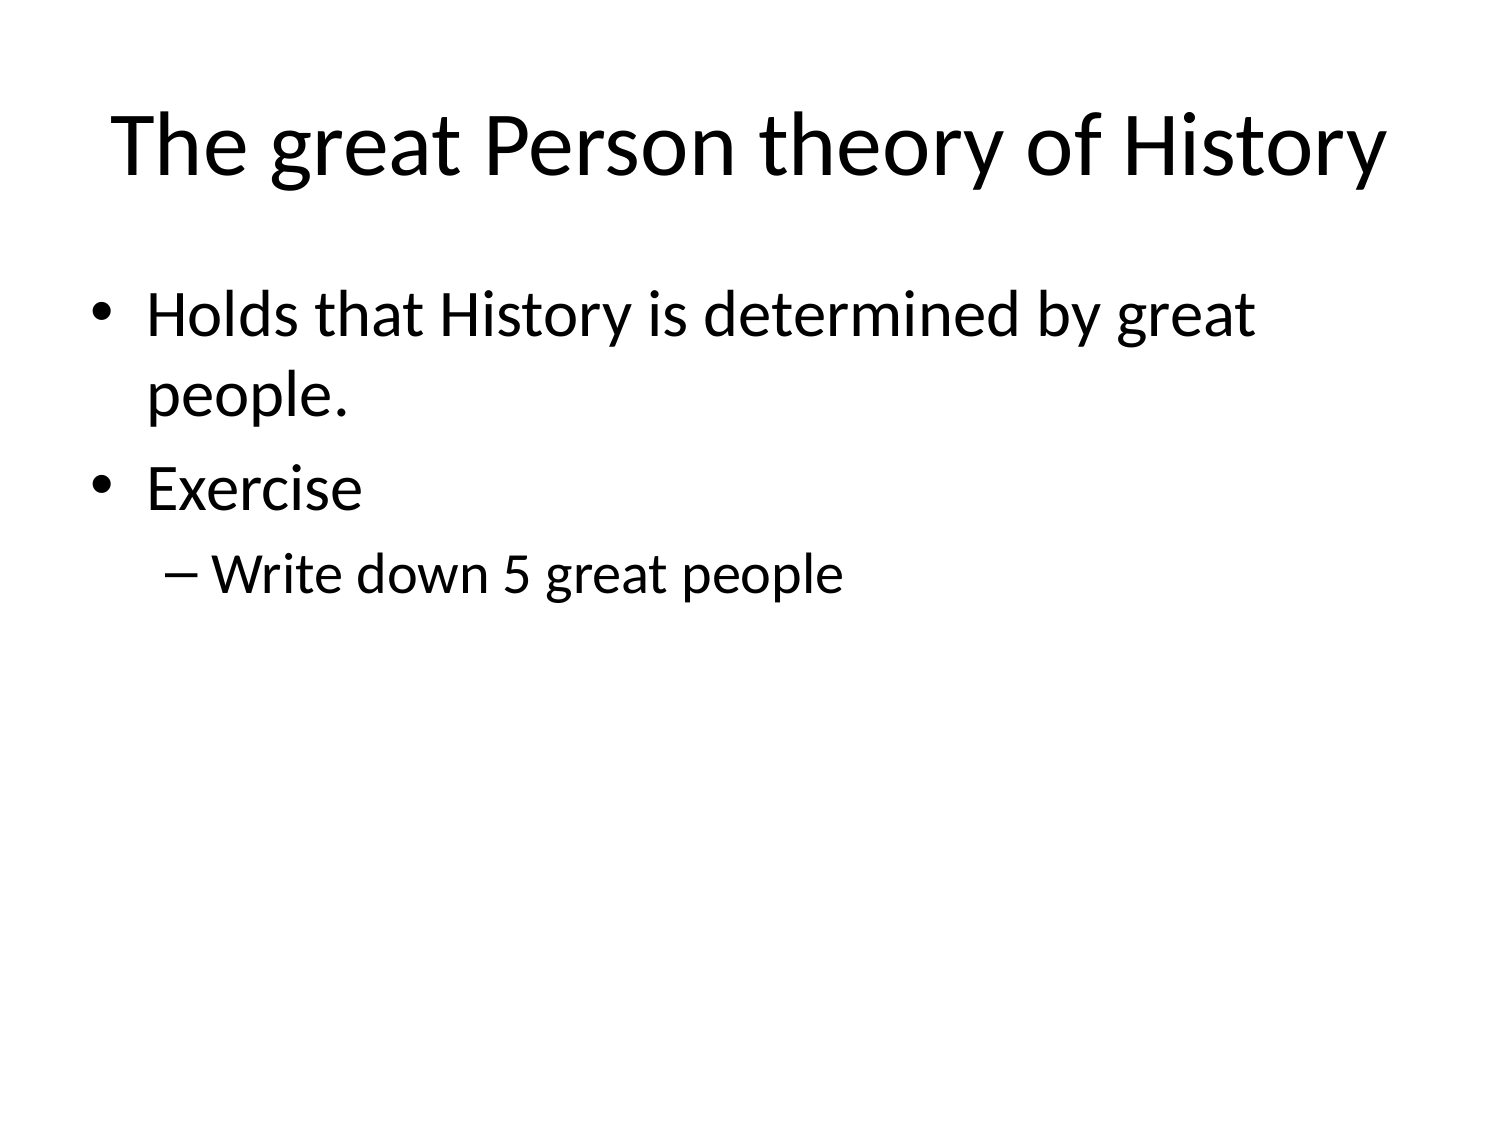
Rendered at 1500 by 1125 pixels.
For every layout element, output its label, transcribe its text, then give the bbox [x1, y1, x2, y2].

title The great Person theory of History [75, 45, 1425, 233]
list Holds that History is determined by great people. Exercise Write down 5 great people [75, 262, 1425, 1005]
